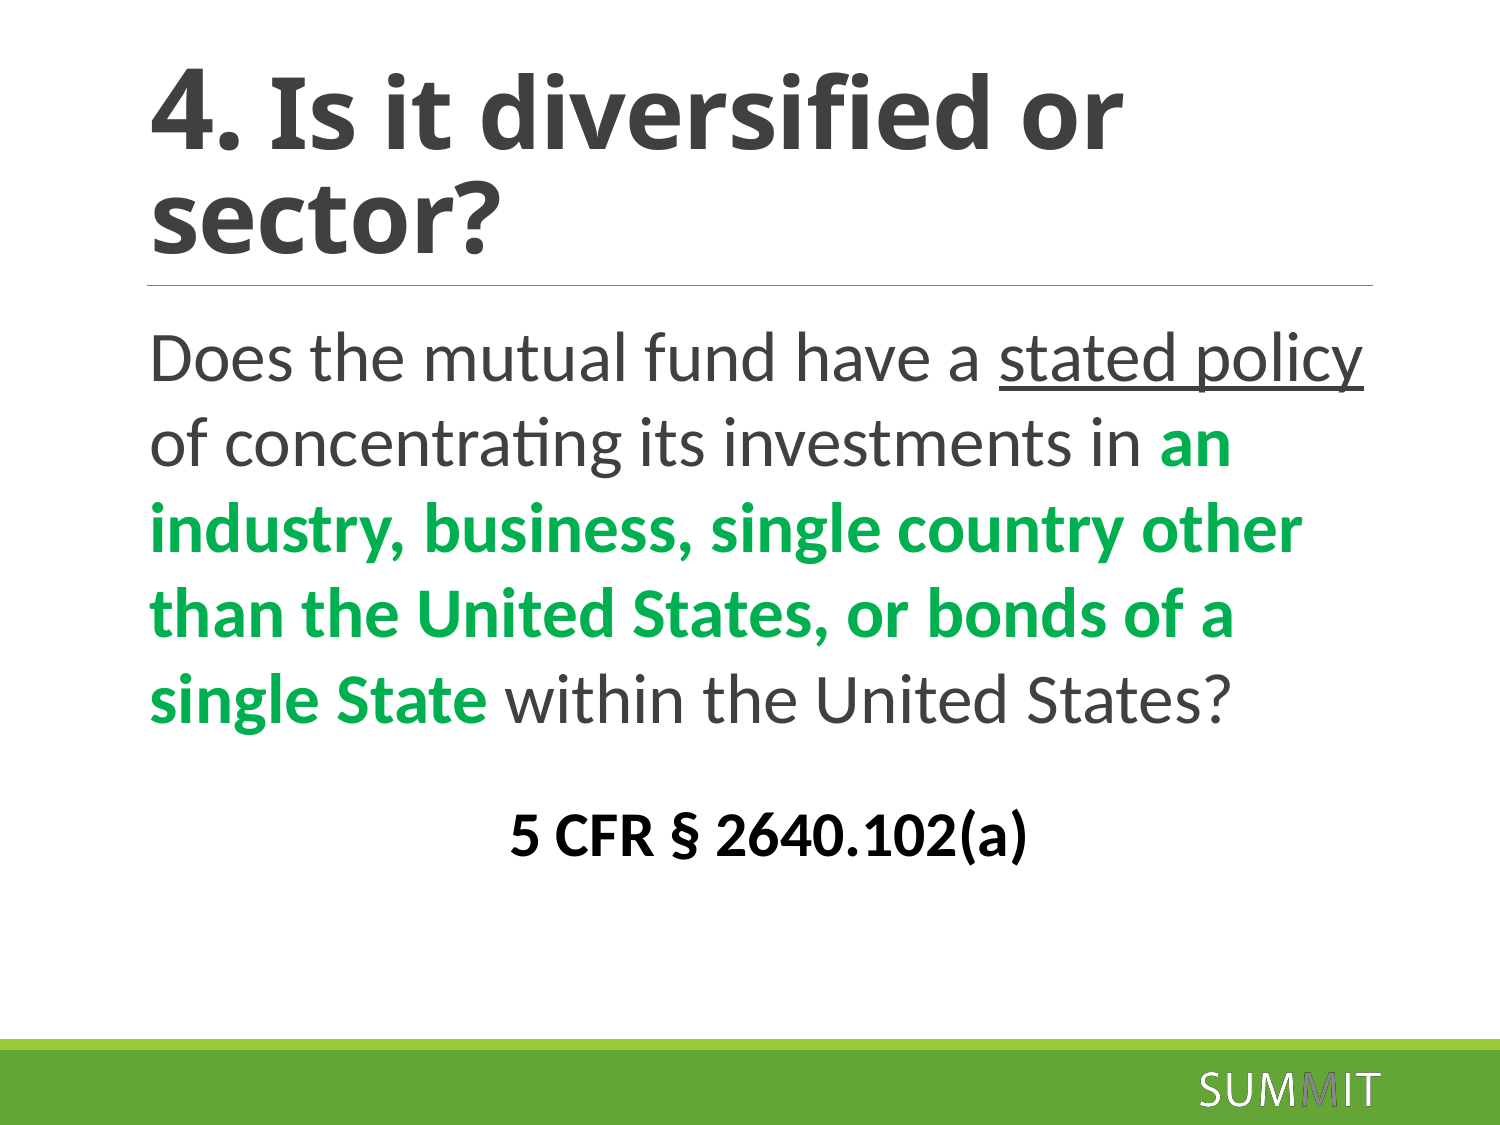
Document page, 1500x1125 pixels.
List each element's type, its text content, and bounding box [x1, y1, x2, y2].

title 4. Is it diversified or sector? [135, 47, 1373, 285]
list Does the mutual fund have a stated policy of concentrating its investments in an industry, business, single country other than the United States, or bonds of a single State within the United States? 5 CFR § 2640.102(a) [135, 302, 1373, 963]
picture [1196, 1024, 1386, 1125]
